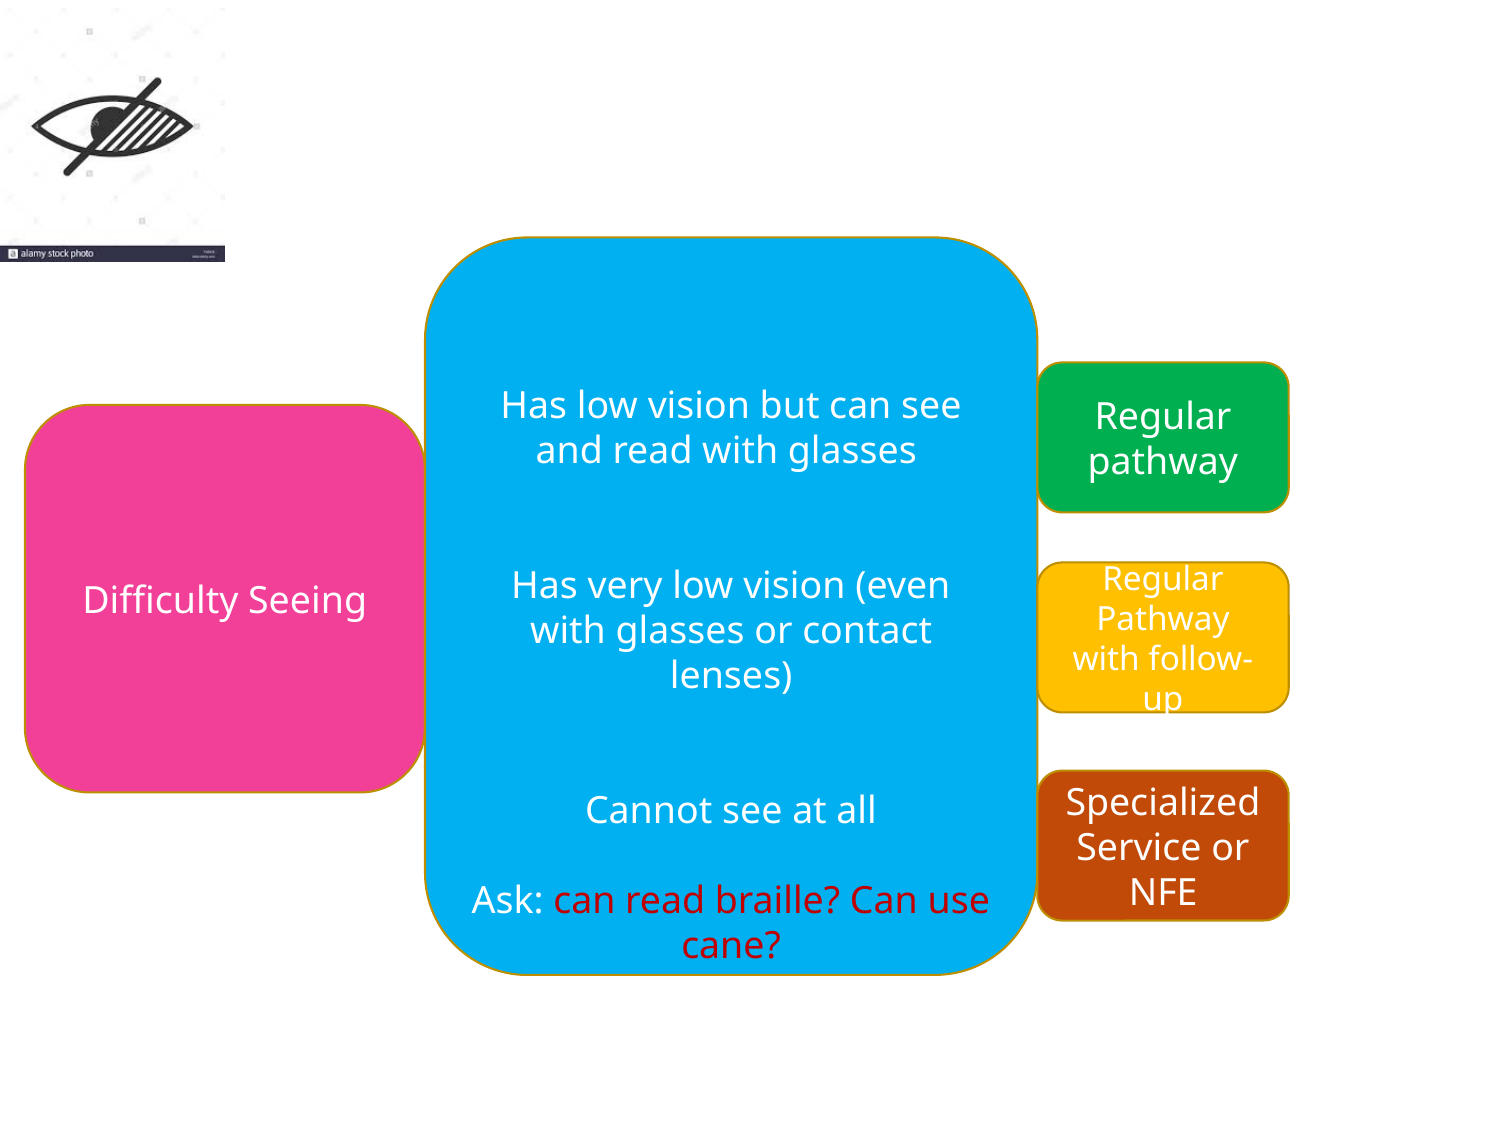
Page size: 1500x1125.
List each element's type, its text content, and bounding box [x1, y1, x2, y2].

text_box Difficulty Seeing [23, 403, 423, 794]
picture [0, 8, 226, 262]
text_box Regular pathway [1036, 361, 1290, 514]
text_box Has low vision but can see and read with glasses Has very low vision (even with glasses or contact lenses) Cannot see at all Ask: can read braille? Can use cane? [423, 236, 1039, 976]
text_box Specialized Service or NFE [1036, 769, 1290, 922]
text_box Regular Pathway with follow-up [1036, 561, 1290, 714]
